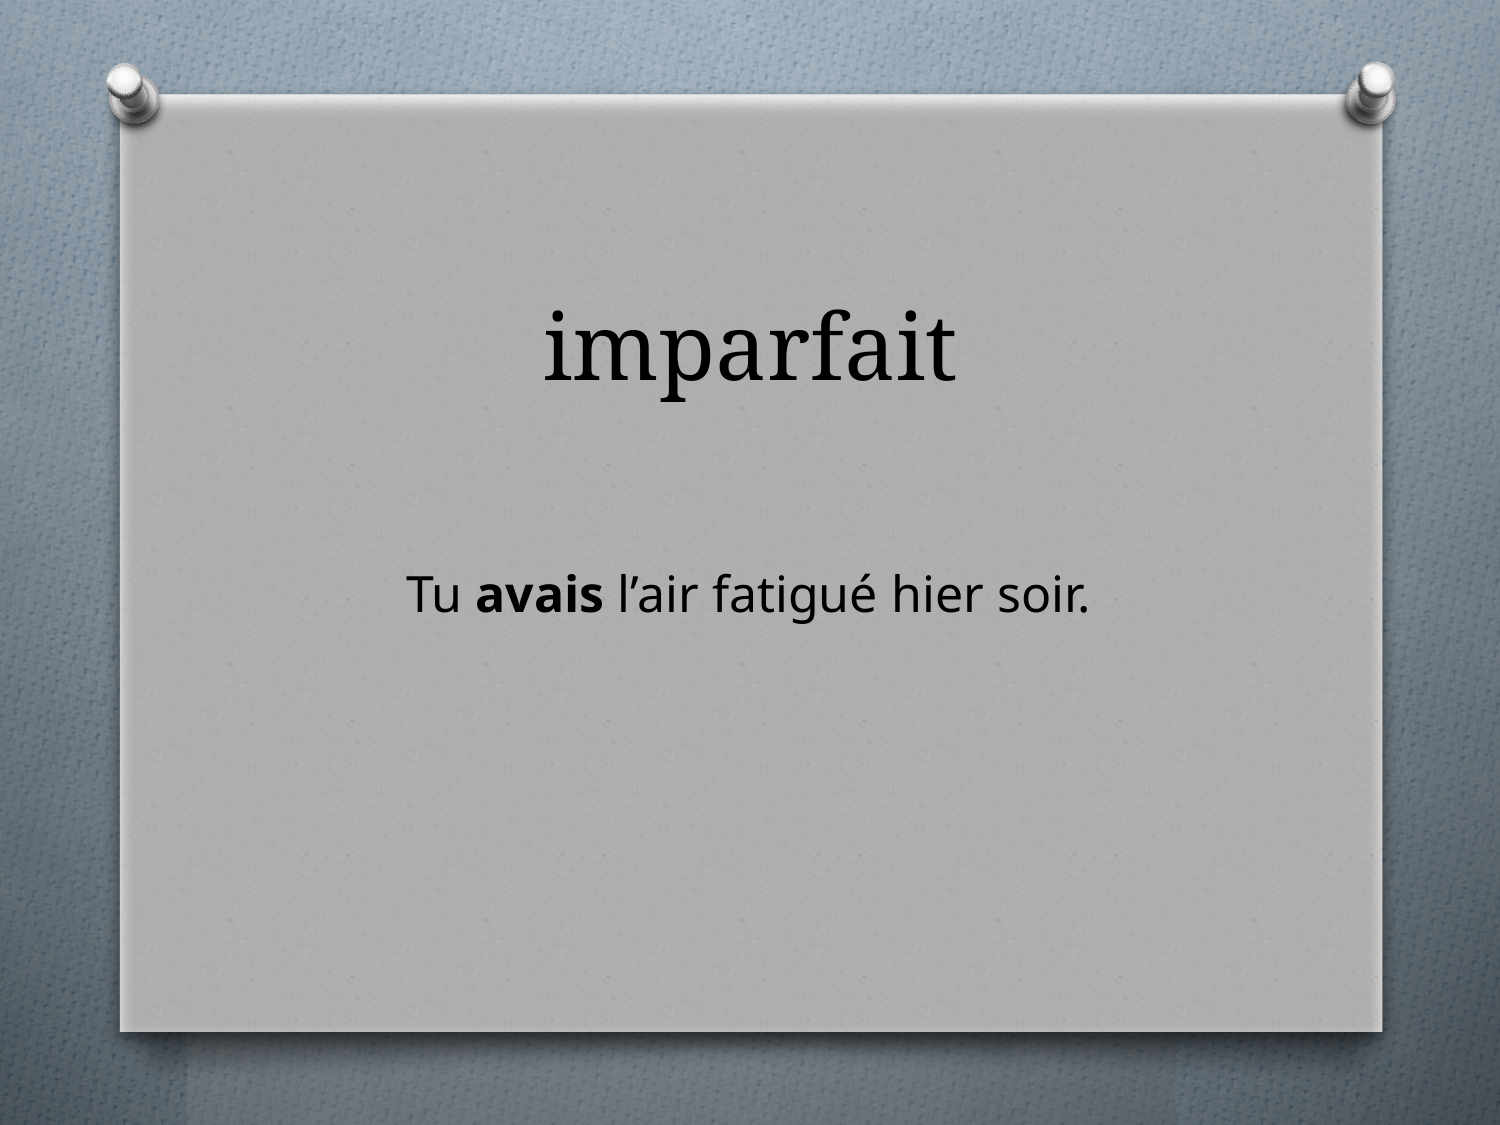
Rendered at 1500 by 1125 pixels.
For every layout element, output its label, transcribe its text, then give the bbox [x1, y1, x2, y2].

picture [1317, 35, 1439, 156]
list Tu avais l’air fatigué hier soir. [140, 485, 1357, 716]
picture [75, 29, 198, 153]
title imparfait [179, 244, 1323, 442]
